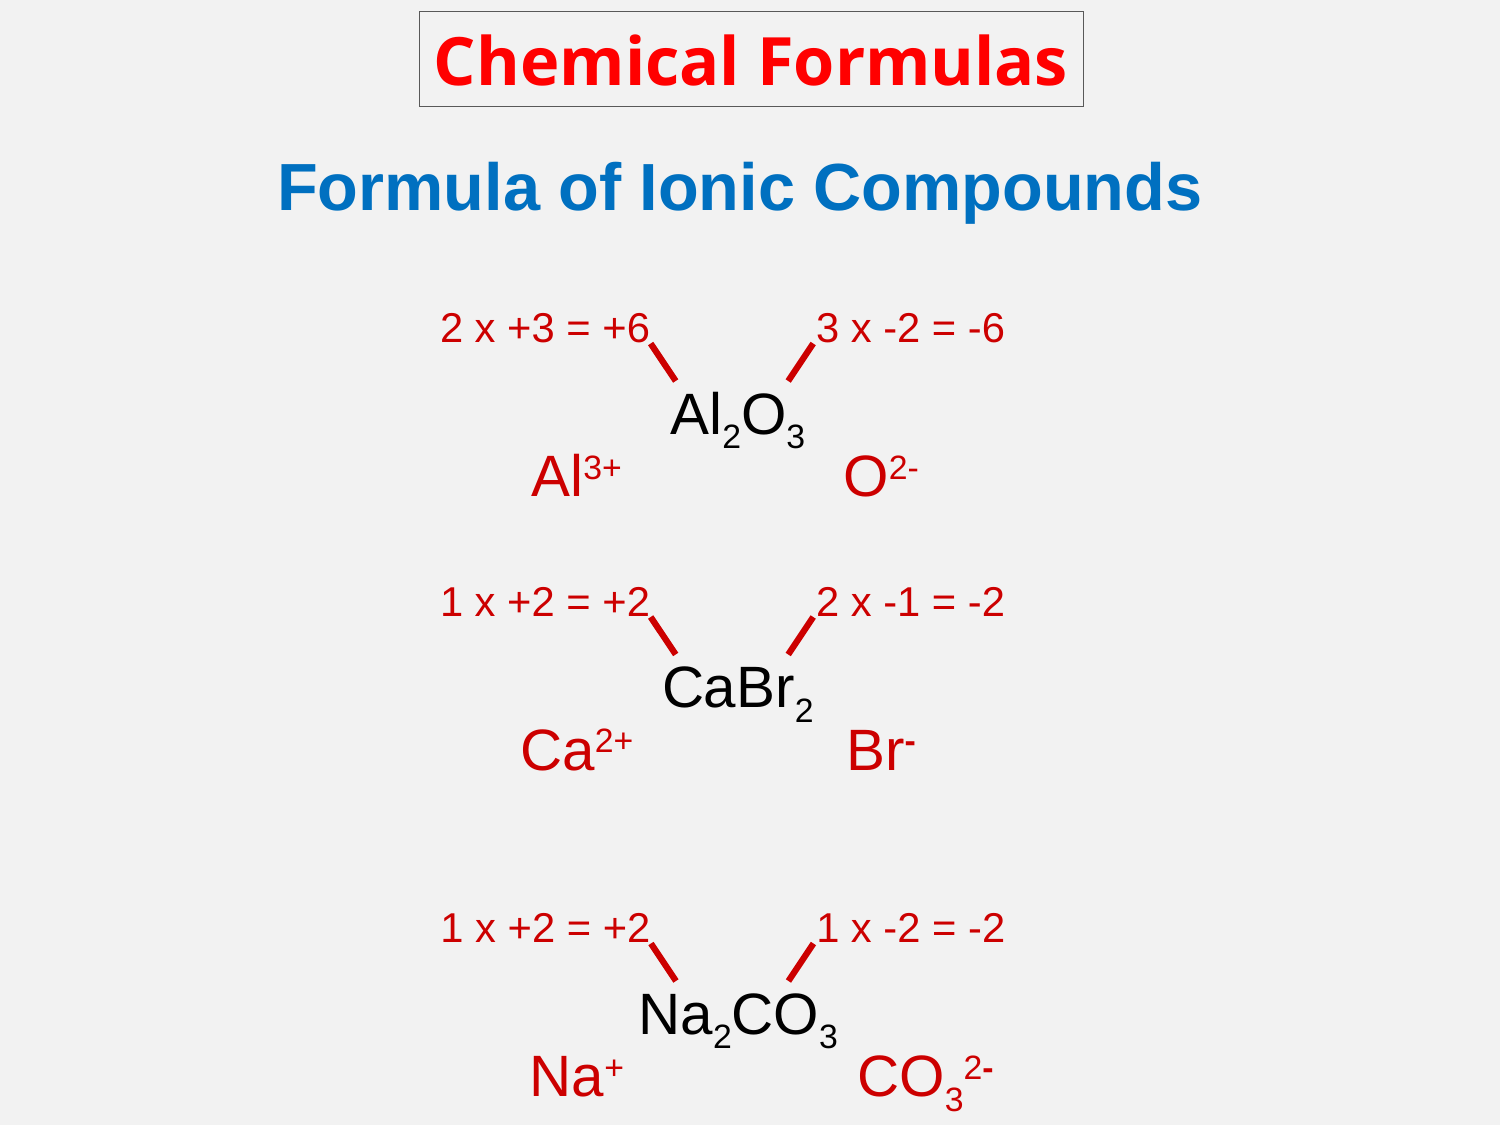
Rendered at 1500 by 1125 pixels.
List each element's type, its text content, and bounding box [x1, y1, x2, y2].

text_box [425, 566, 1020, 655]
text_box Br- [831, 704, 931, 790]
text_box CO32- [842, 1031, 1009, 1125]
text_box O2- [828, 431, 934, 516]
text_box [425, 293, 1020, 381]
text_box Na+ [514, 1031, 639, 1116]
text_box Ca2+ [505, 704, 649, 790]
text_box Al2O3 [655, 381, 821, 463]
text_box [425, 893, 1020, 981]
text_box Na2CO3 [623, 981, 853, 1063]
text_box Formula of Ionic Compounds [262, 135, 1219, 231]
text_box Chemical Formulas [419, 11, 1084, 107]
text_box CaBr2 [647, 655, 829, 737]
text_box Al3+ [516, 431, 637, 516]
